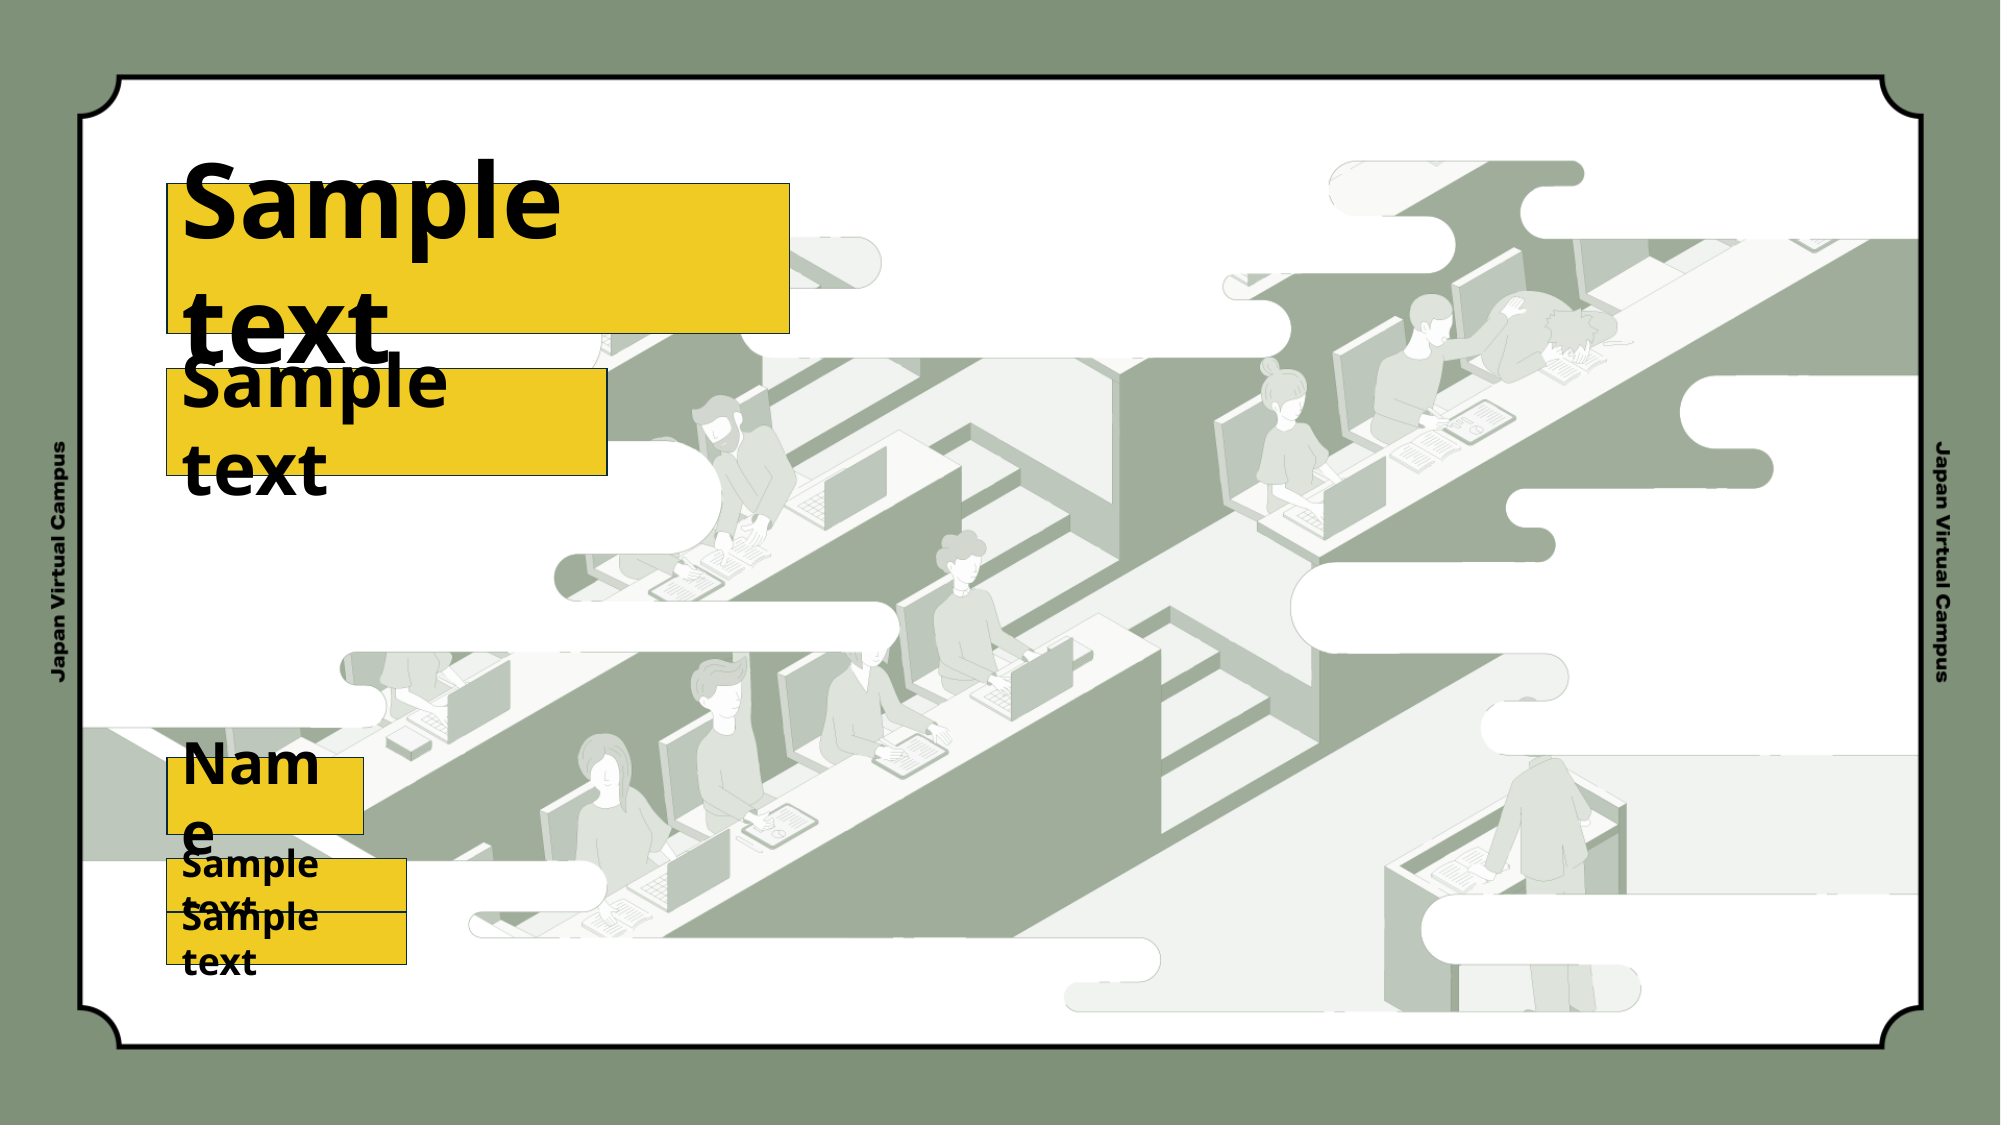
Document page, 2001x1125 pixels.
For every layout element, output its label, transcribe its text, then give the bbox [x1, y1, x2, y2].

text_box Name [165, 756, 365, 836]
text_box Sample text [165, 367, 609, 477]
text_box Sample text [165, 857, 408, 910]
text_box Sample text [165, 910, 408, 966]
picture [0, 0, 2001, 1125]
text_box Sample text [165, 182, 791, 335]
